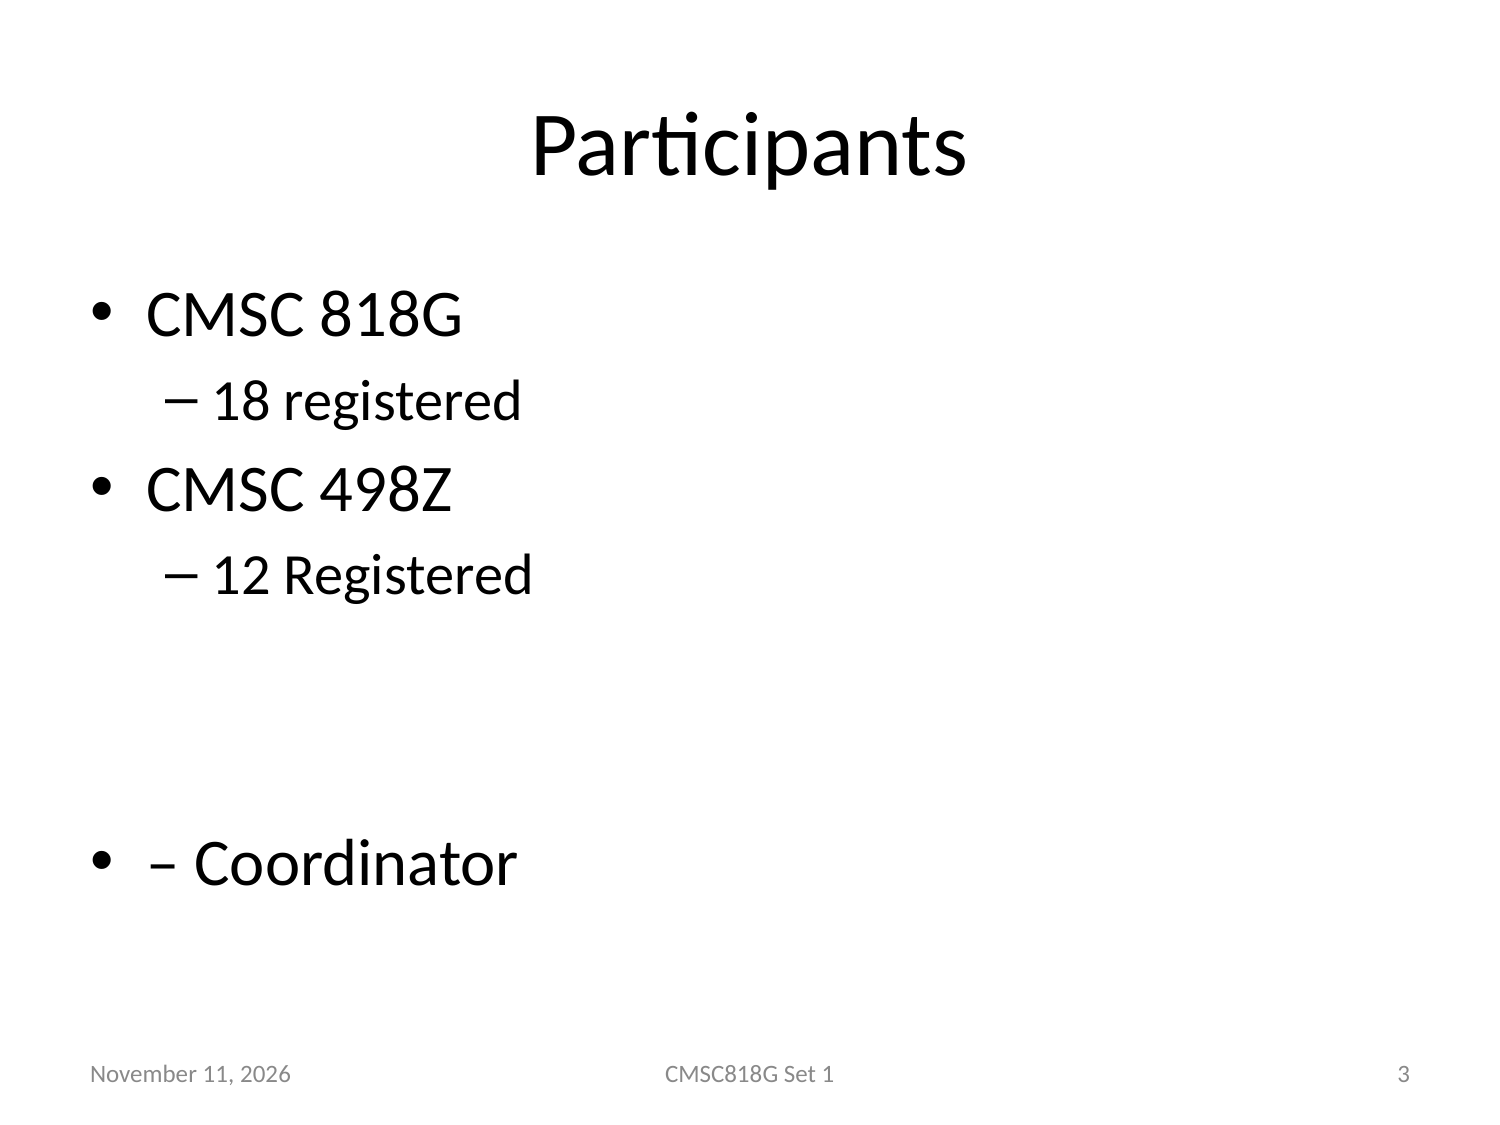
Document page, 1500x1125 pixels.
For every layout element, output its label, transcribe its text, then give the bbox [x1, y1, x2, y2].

list CMSC 818G 18 registered CMSC 498Z 12 Registered – Coordinator [75, 262, 1425, 1005]
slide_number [75, 1042, 425, 1103]
slide_number 3 [1074, 1042, 1425, 1103]
footer CMSC818G Set 1 [512, 1042, 988, 1103]
title Participants [75, 45, 1425, 233]
